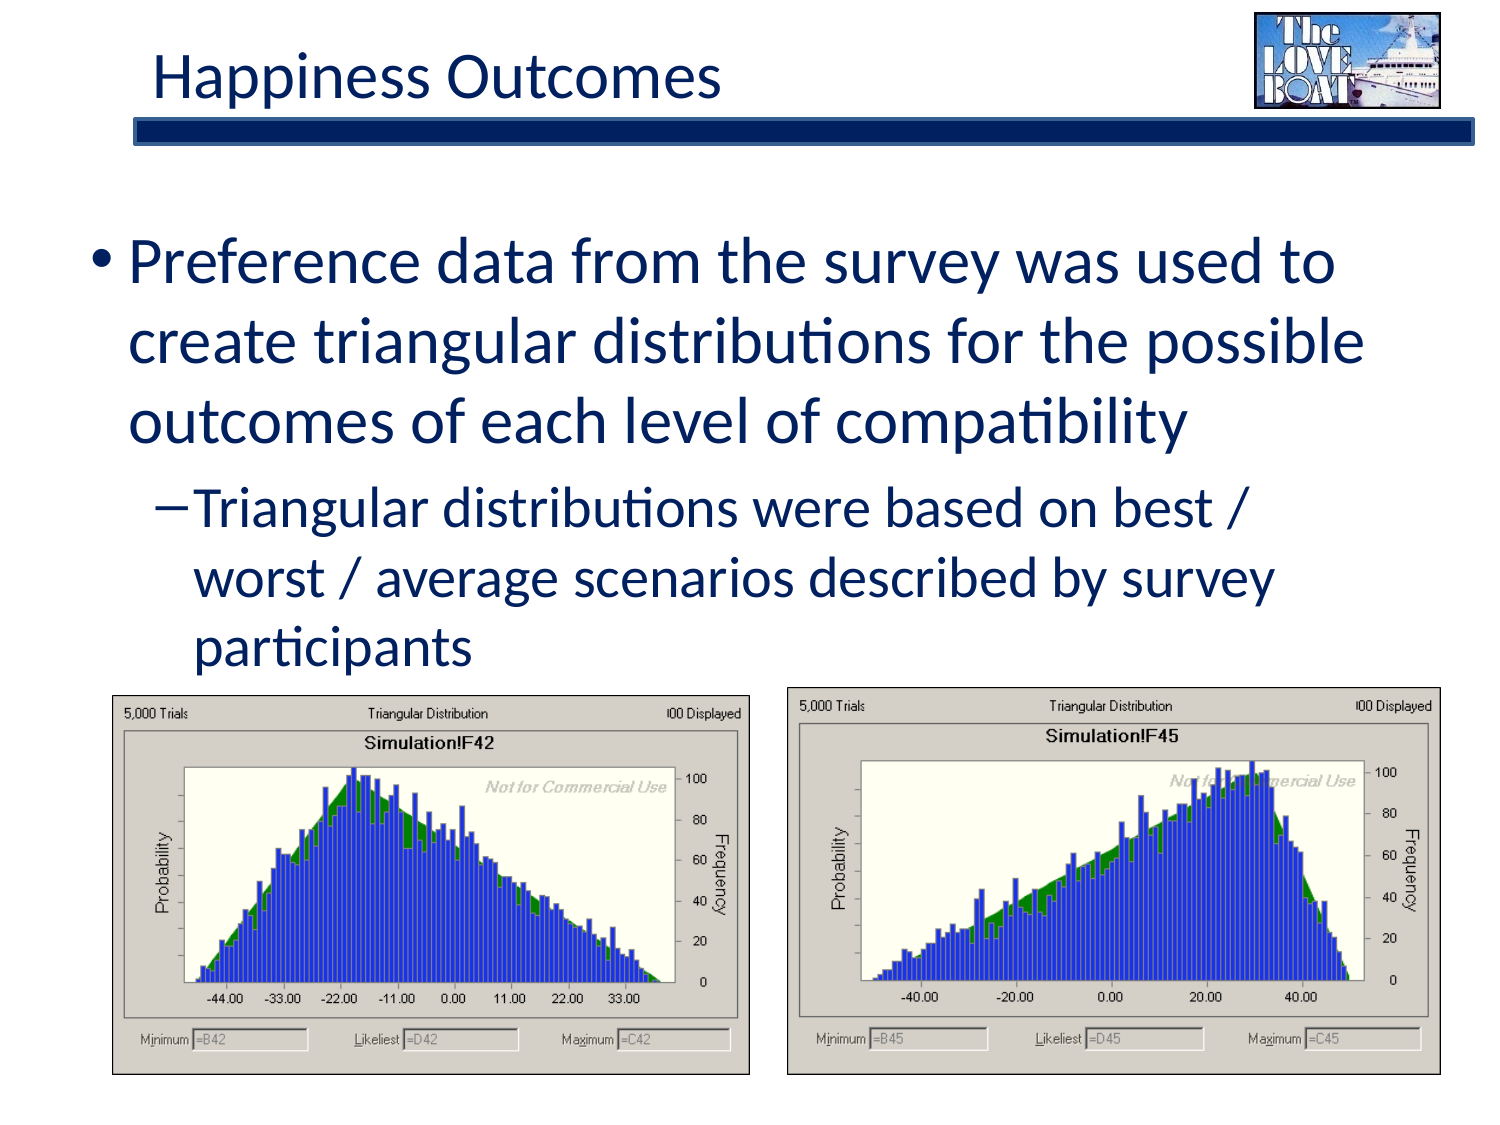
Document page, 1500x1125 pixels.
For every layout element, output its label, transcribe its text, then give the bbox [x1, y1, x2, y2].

picture [787, 687, 1441, 1076]
list Preference data from the survey was used to create triangular distributions for the possible outcomes of each level of compatibility Triangular distributions were based on best / worst / average scenarios described by survey participants [75, 209, 1425, 700]
picture [112, 694, 751, 1076]
picture [1254, 12, 1441, 24]
text_box Happiness Outcomes [137, 24, 1463, 120]
